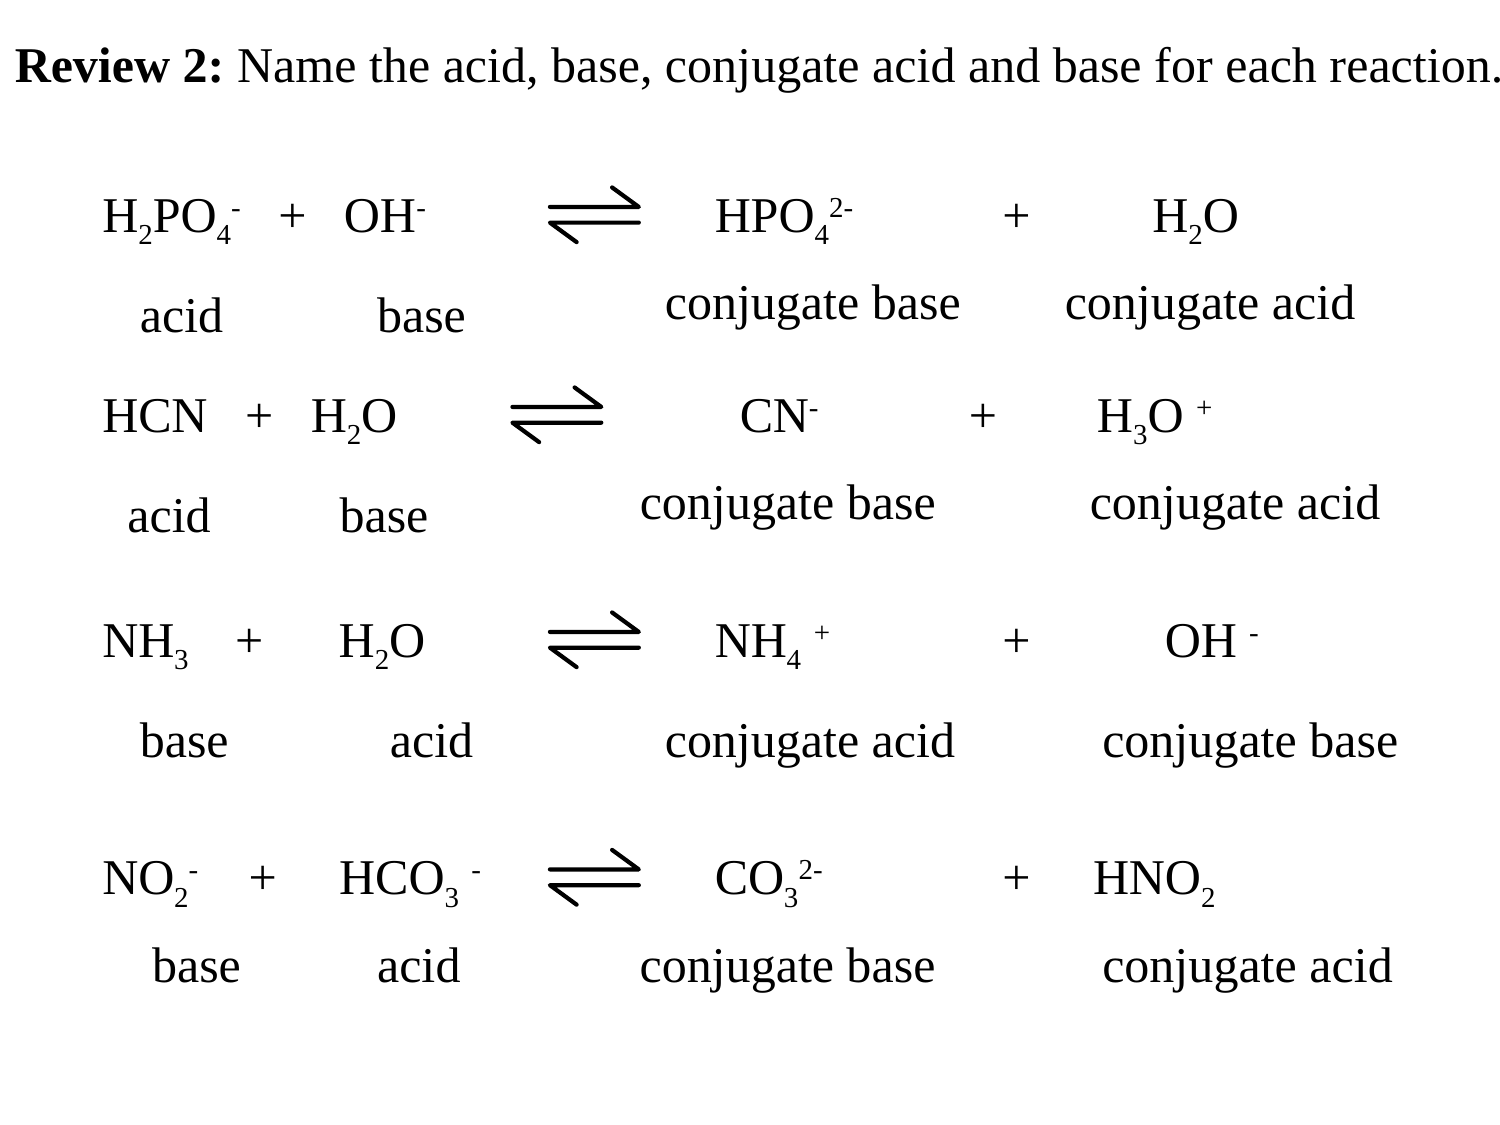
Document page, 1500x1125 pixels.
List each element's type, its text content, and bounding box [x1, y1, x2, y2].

text_box acid [374, 699, 513, 775]
text_box HCN + H2O CN- + H3O + [87, 374, 1338, 458]
text_box NH3 + H2O NH4 + + OH - [87, 599, 1375, 683]
text_box conjugate base [649, 262, 1013, 338]
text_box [549, 849, 640, 906]
text_box base [324, 474, 463, 550]
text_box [512, 387, 602, 443]
text_box conjugate acid [1087, 924, 1438, 1000]
text_box NO2- + HCO3 - CO32- + HNO2 [87, 837, 1450, 921]
text_box acid [112, 474, 250, 550]
text_box conjugate acid [1074, 462, 1425, 538]
text_box H2PO4- + OH- HPO42- + H2O [87, 174, 1400, 258]
text_box base [124, 699, 263, 775]
text_box acid [124, 274, 263, 350]
text_box conjugate base [1087, 699, 1438, 775]
text_box Review 2: Name the acid, base, conjugate acid and base for each reaction. [0, 24, 1500, 100]
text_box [549, 612, 640, 668]
text_box conjugate acid [1050, 262, 1400, 338]
text_box conjugate base [624, 924, 1000, 1000]
text_box base [137, 924, 275, 1000]
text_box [549, 187, 640, 243]
text_box conjugate base [624, 462, 975, 538]
text_box base [362, 274, 500, 350]
text_box conjugate acid [650, 699, 975, 775]
text_box acid [362, 924, 500, 1000]
